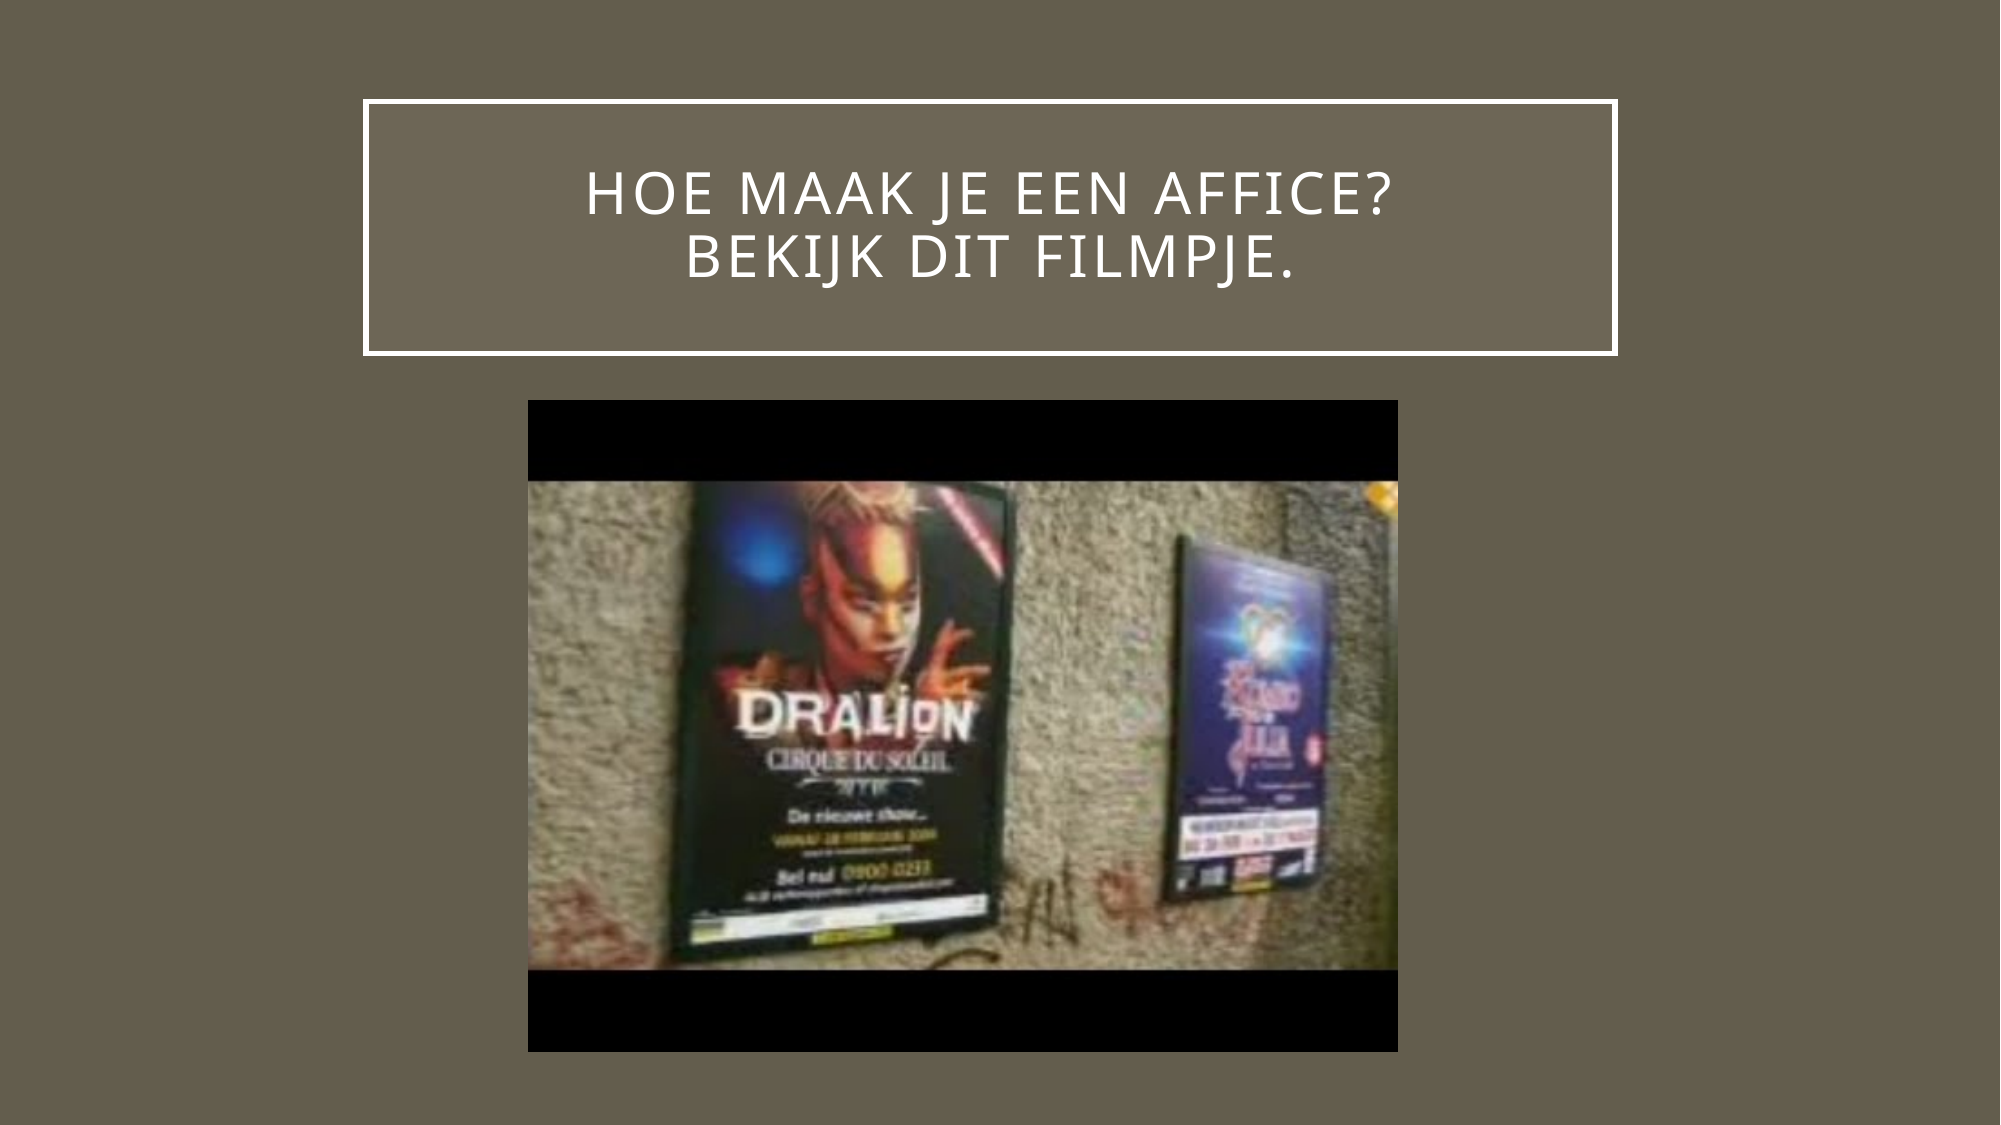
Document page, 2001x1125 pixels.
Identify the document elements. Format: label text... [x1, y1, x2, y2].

title HOE MAAK JE EEN AFFICE? BEKIJK DIT FILMPJE. [363, 99, 1618, 356]
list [527, 400, 1398, 1053]
